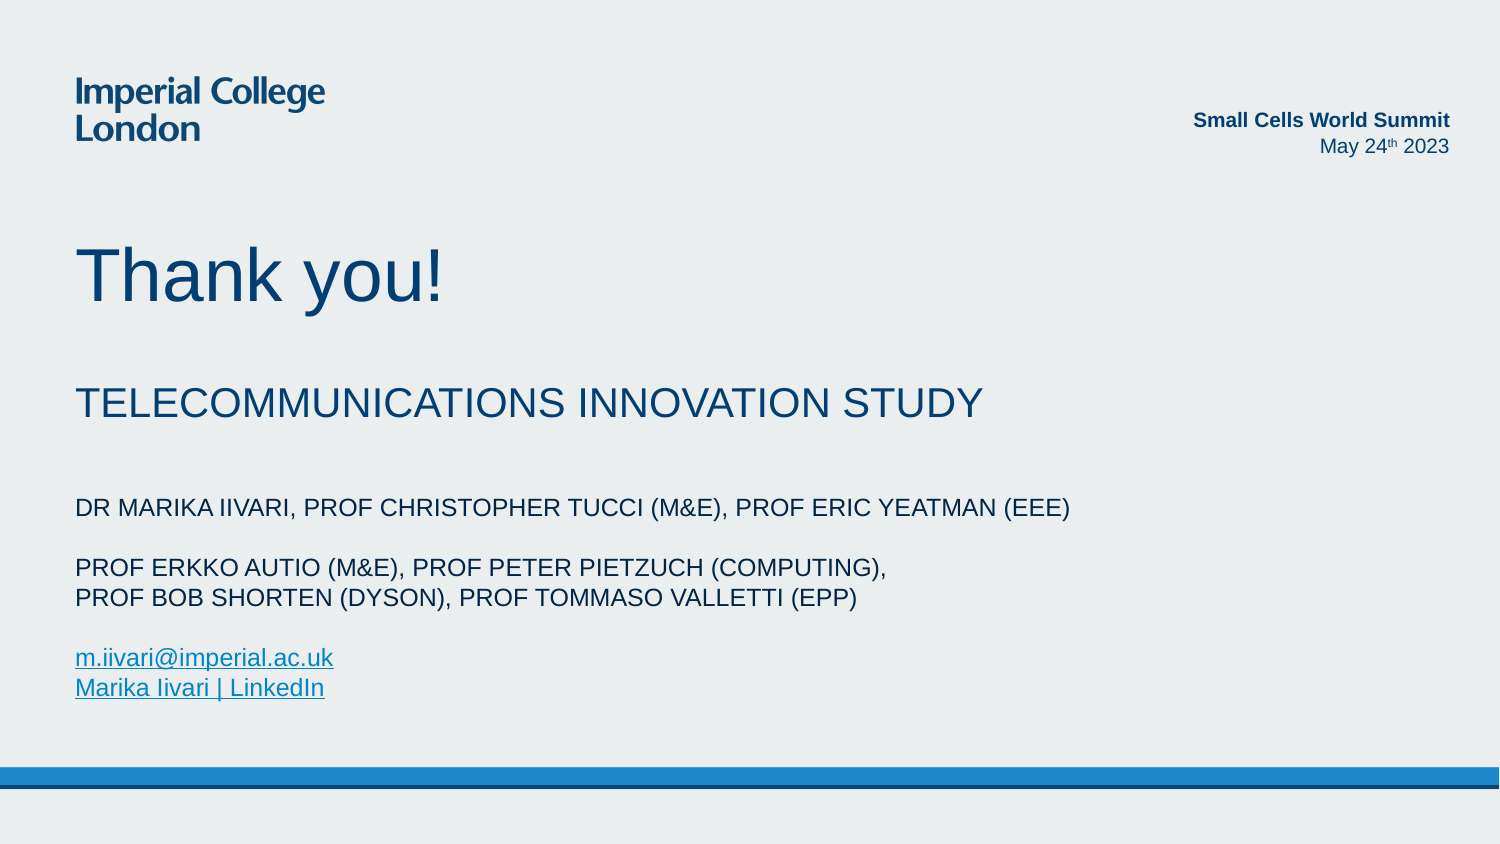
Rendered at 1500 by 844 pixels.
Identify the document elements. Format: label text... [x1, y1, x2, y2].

text_box May 24th 2023 [1212, 132, 1450, 165]
picture [0, 0, 1499, 844]
text_box [524, 384, 975, 430]
list Small Cells World Summit [1100, 106, 1450, 145]
list DR MARIKA IIVARI, PROF CHRISTOPHER TUCCI (M&E), PROF ERIC YEATMAN (EEE) PROF ERKKO AUTIO (M&E), PROF PETER PIETZUCH (COMPUTING), PROF BOB SHORTEN (DYSON), PROF TOMMASO VALLETTI (EPP) m.iivari@imperial.ac.uk Marika Iivari | LinkedIn [75, 491, 1125, 534]
title Thank you! TELECOMMUNICATIONS INNOVATION STUDY [75, 204, 1425, 440]
